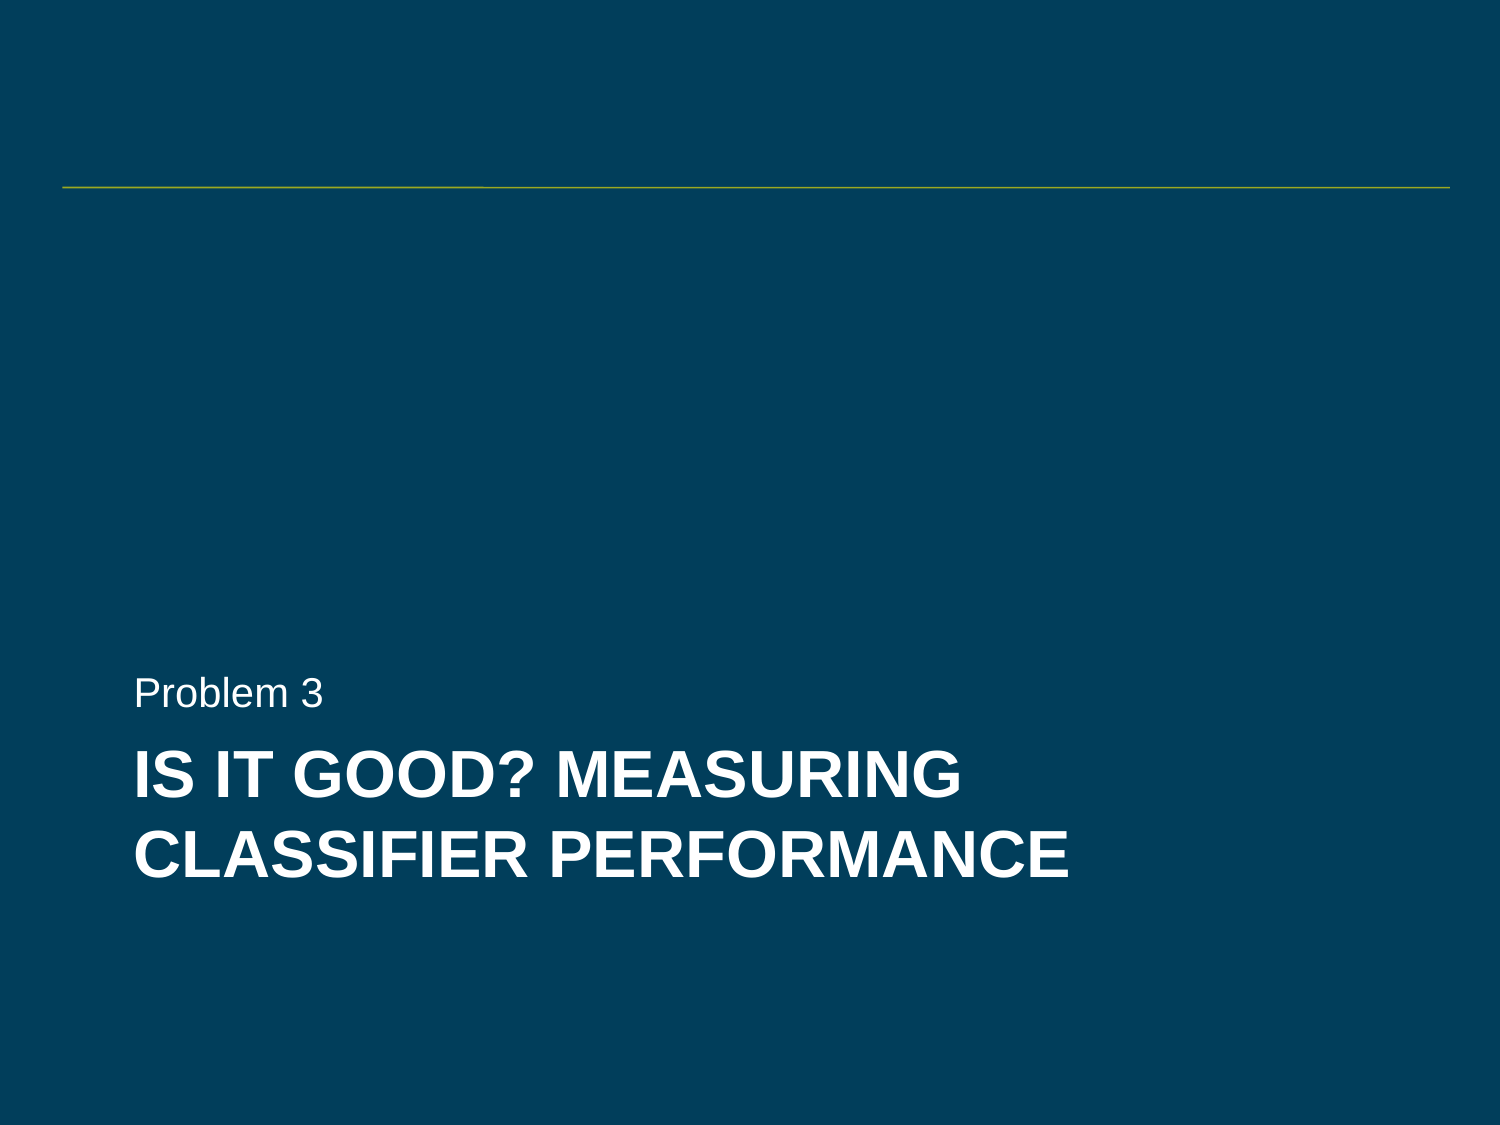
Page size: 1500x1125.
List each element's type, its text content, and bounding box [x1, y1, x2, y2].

title Is it Good? Measuring classifier performance [118, 724, 1394, 1012]
list Problem 3 [118, 476, 1394, 724]
